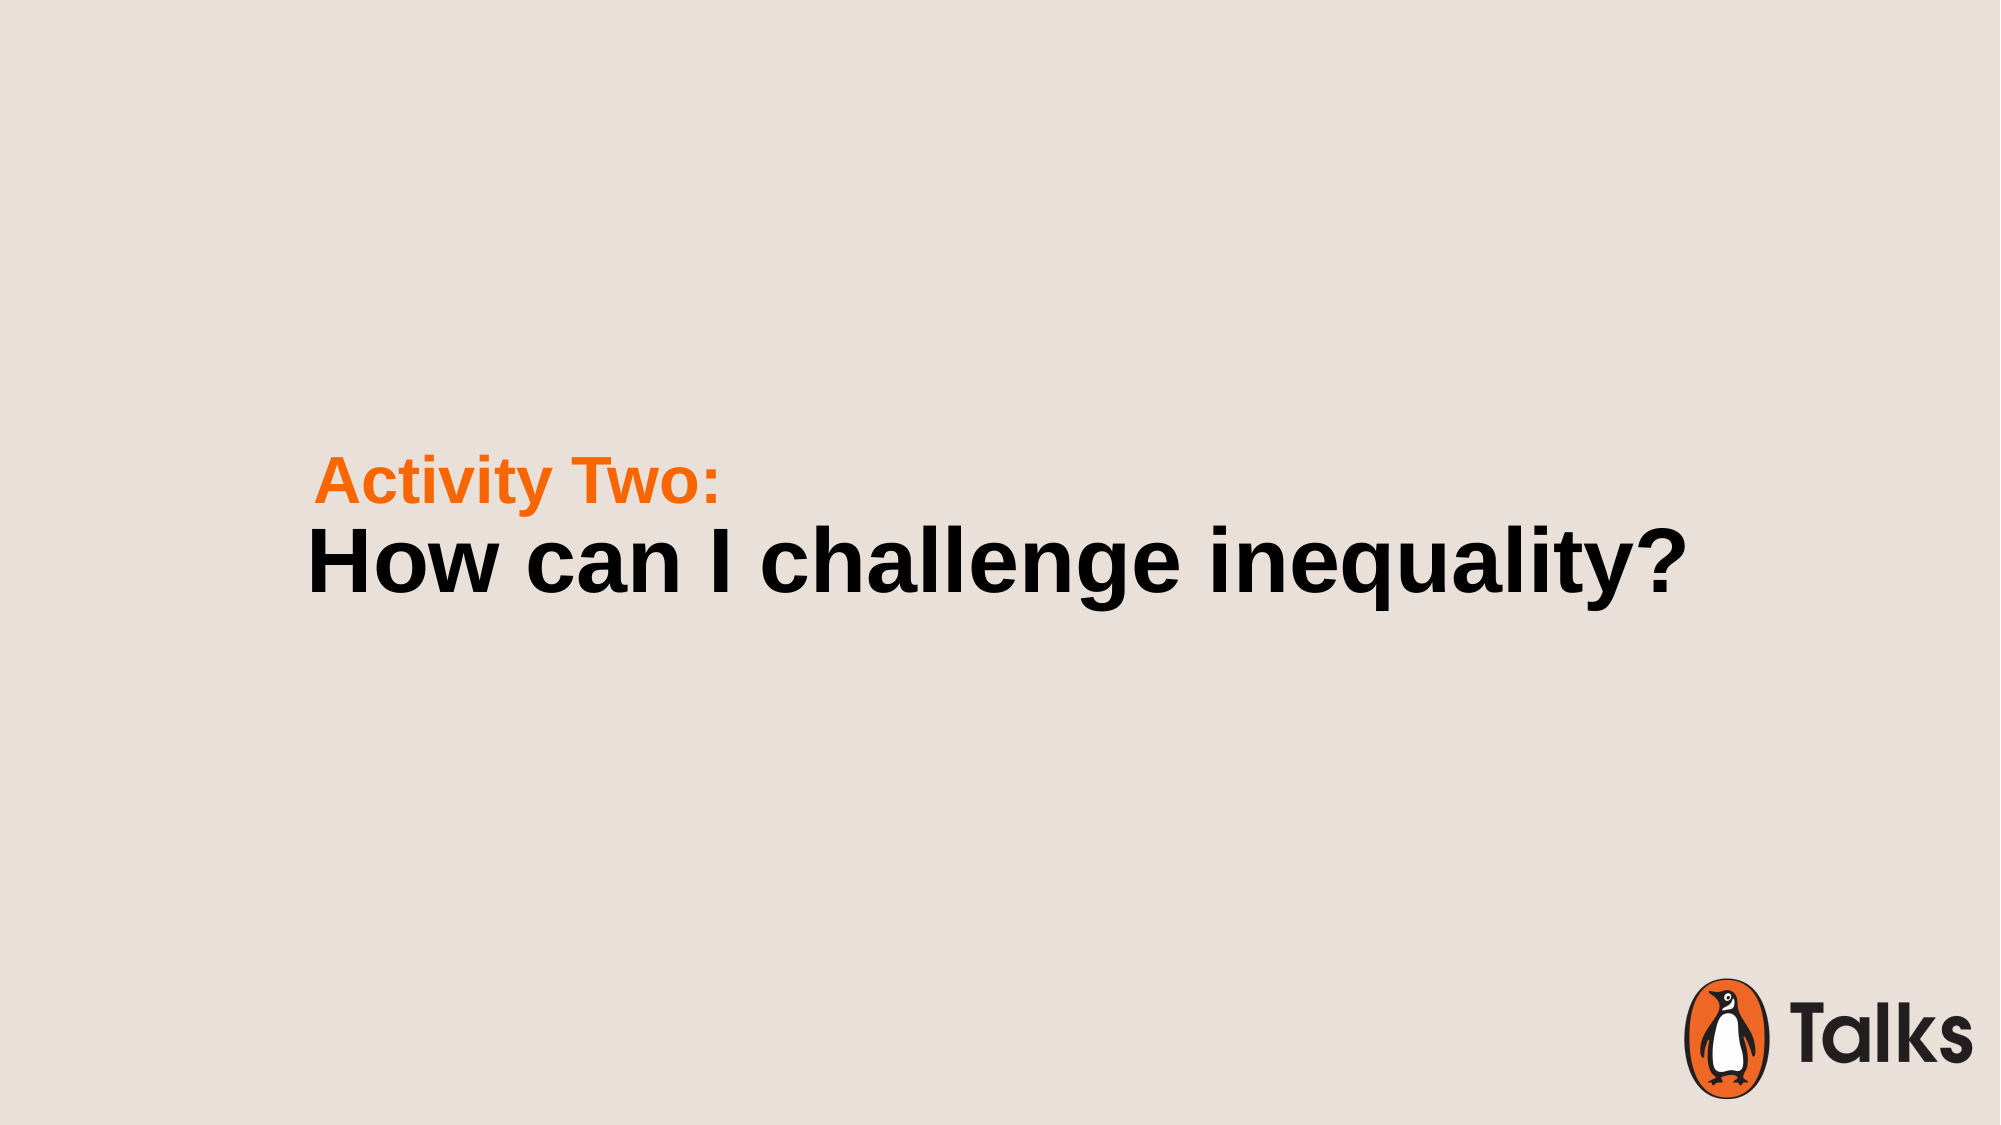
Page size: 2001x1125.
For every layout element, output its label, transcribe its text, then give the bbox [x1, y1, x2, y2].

title How can I challenge inequality? [137, 453, 1863, 672]
picture [1610, 934, 2000, 1125]
text_box Activity Two: [264, 429, 772, 525]
